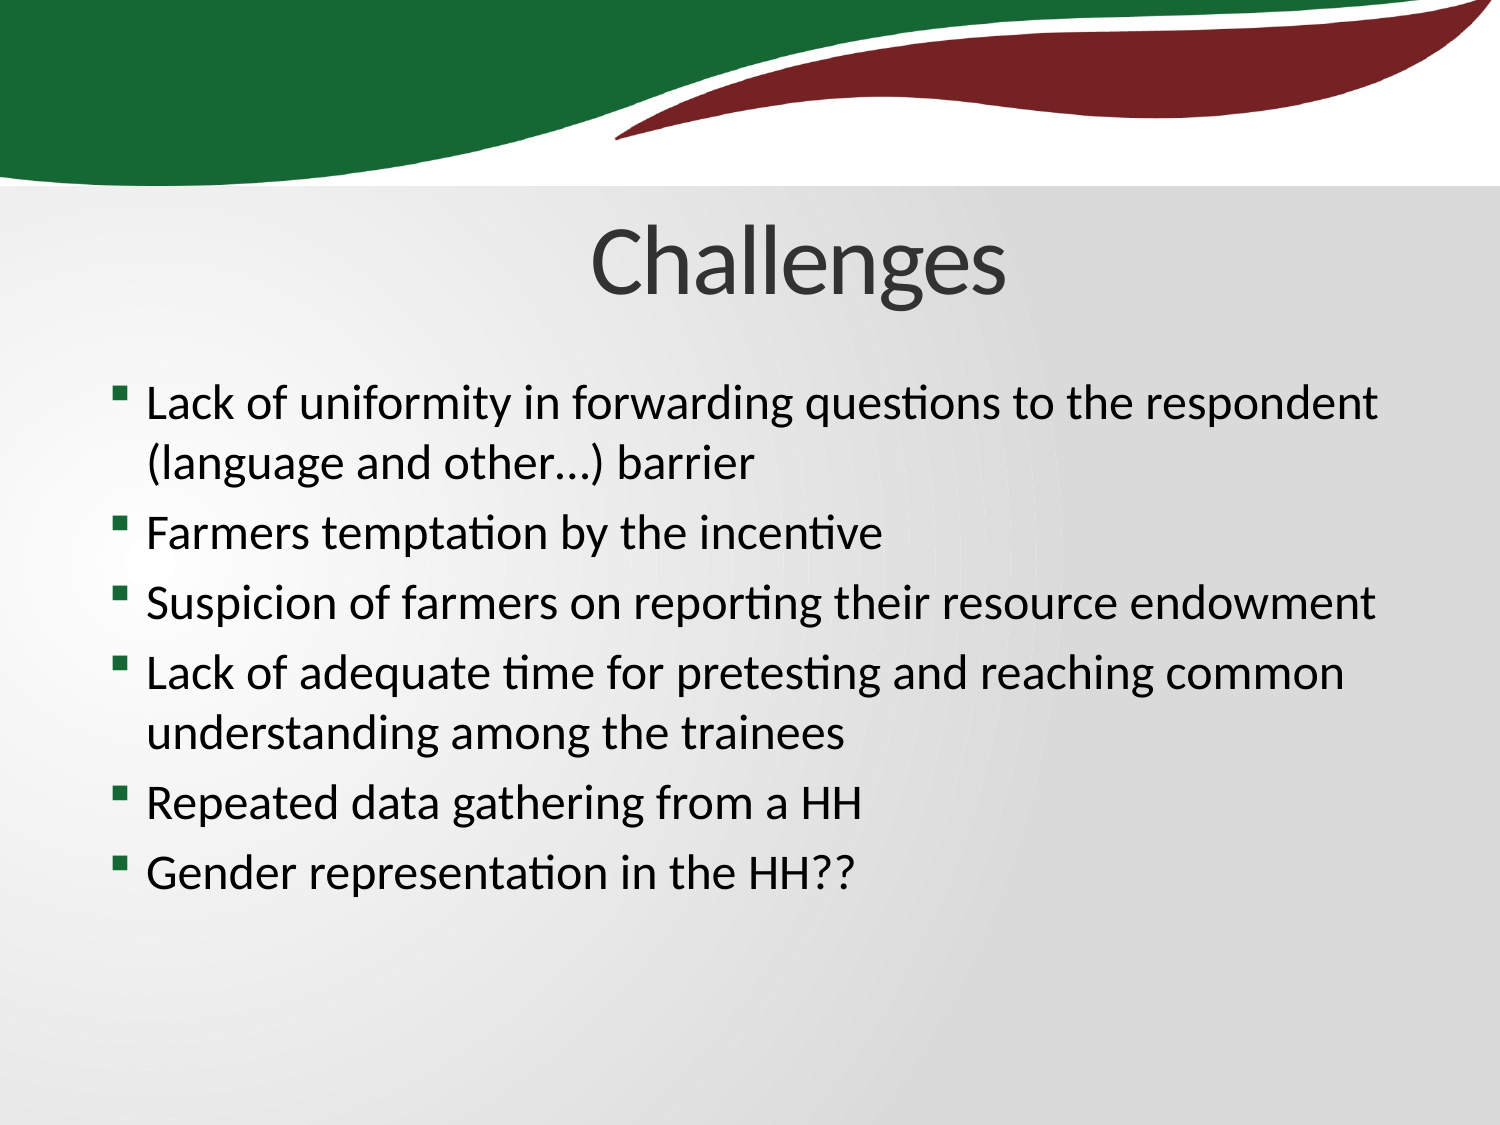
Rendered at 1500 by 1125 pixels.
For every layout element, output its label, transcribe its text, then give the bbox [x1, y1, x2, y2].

picture [0, 0, 1500, 186]
list Lack of uniformity in forwarding questions to the respondent (language and other…) barrier Farmers temptation by the incentive Suspicion of farmers on reporting their resource endowment Lack of adequate time for pretesting and reaching common understanding among the trainees Repeated data gathering from a HH Gender representation in the HH?? [75, 362, 1425, 1105]
title Challenges [125, 187, 1475, 313]
